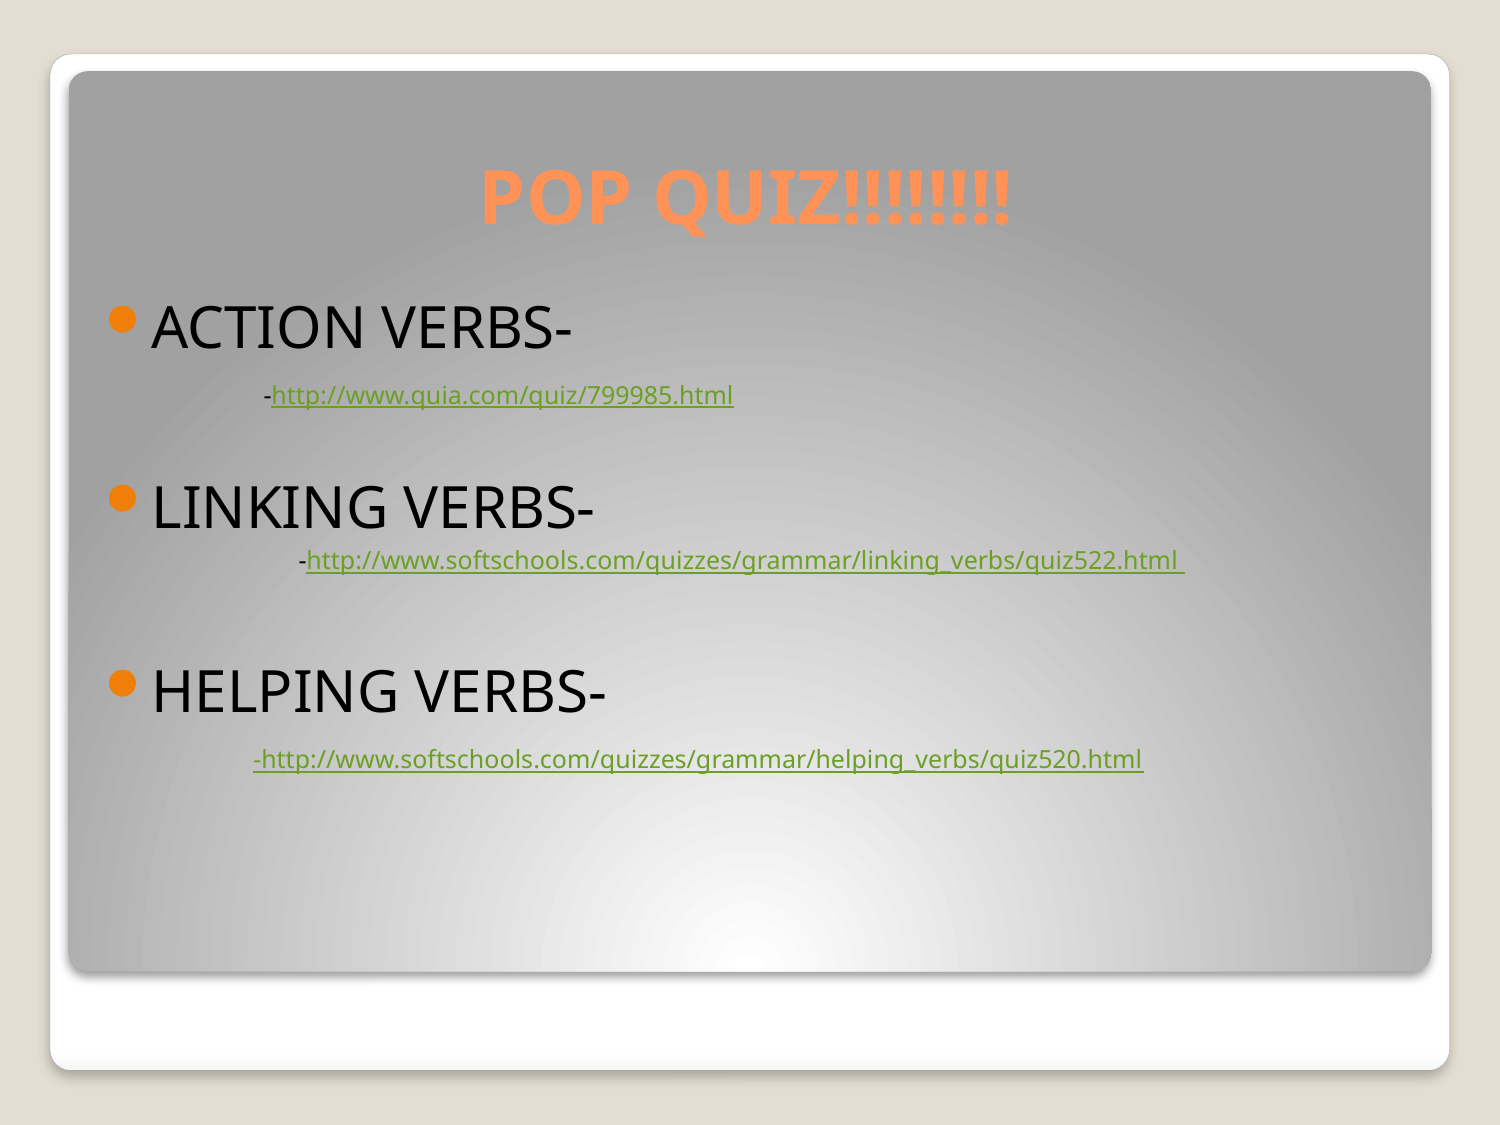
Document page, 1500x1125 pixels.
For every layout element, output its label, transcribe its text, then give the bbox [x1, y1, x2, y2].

title POP QUIZ!!!!!!!! [75, 75, 1418, 248]
list ACTION VERBS- -http://www.quia.com/quiz/799985.html LINKING VERBS- -http://www.softschools.com/quizzes/grammar/linking_verbs/quiz522.html HELPING VERBS- -http://www.softschools.com/quizzes/grammar/helping_verbs/quiz520.html [75, 275, 1418, 962]
